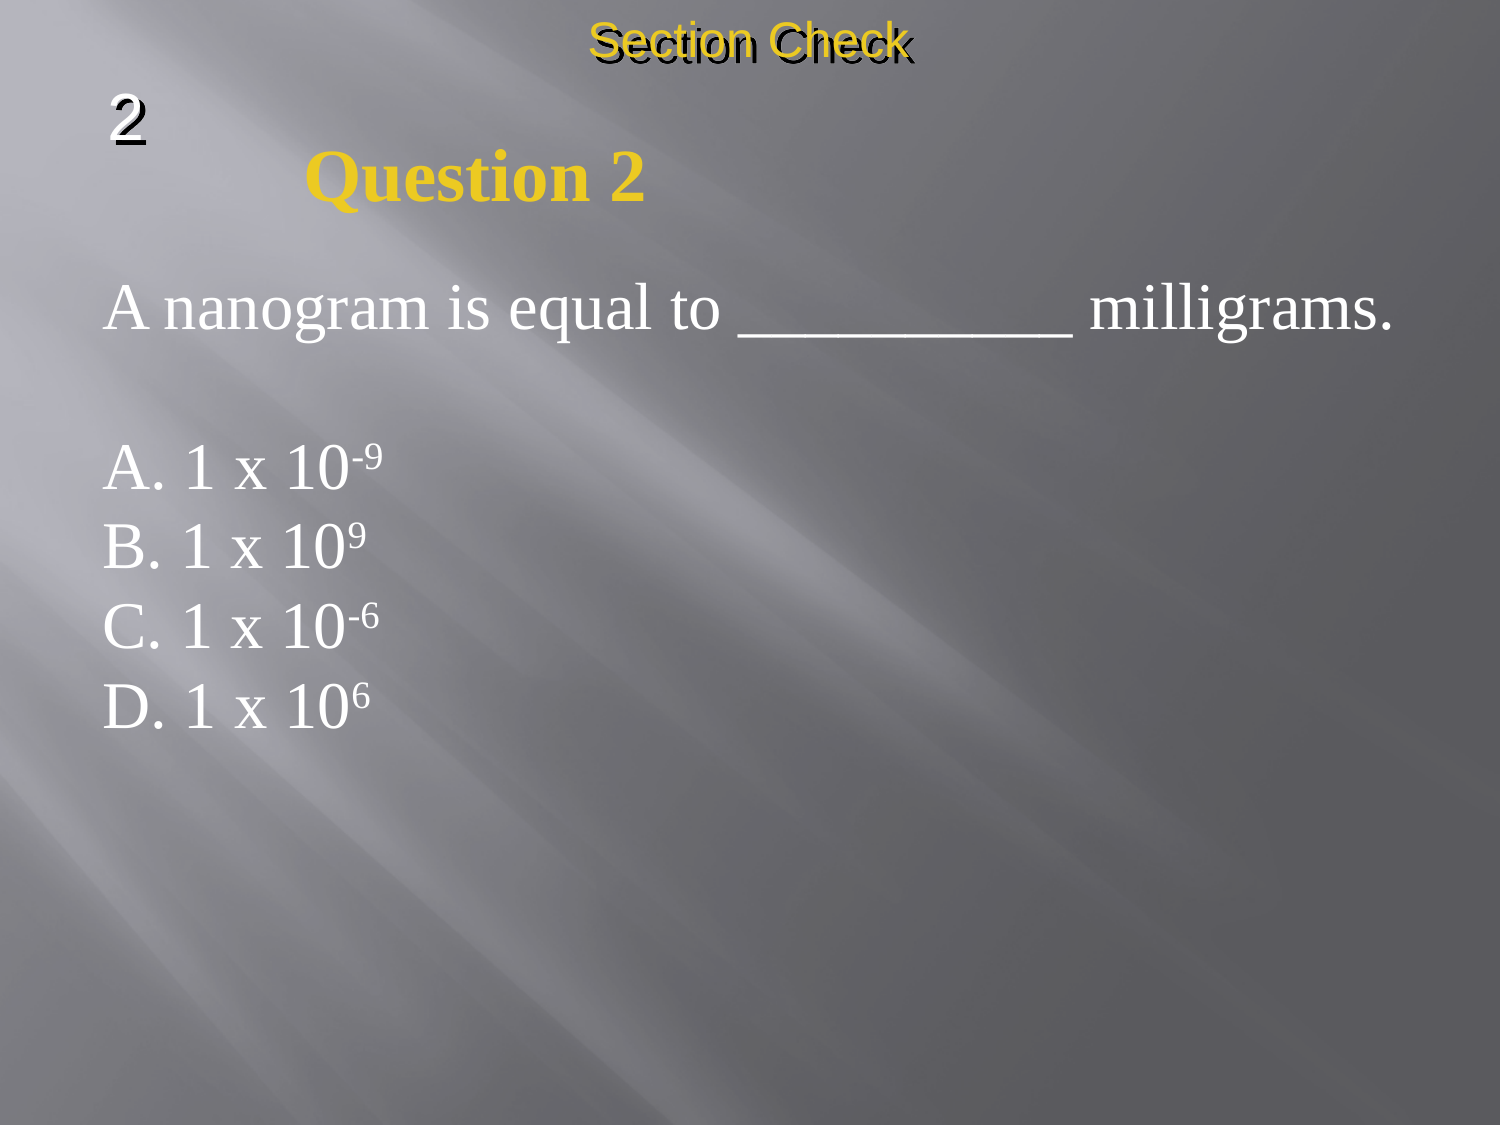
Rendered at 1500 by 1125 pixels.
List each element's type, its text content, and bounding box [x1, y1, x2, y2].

text_box Section Check [572, 0, 925, 75]
text_box A nanogram is equal to __________ milligrams. [87, 255, 1425, 350]
text_box Question 2 [288, 128, 663, 225]
text_box 2 [93, 66, 160, 162]
text_box A. 1 x 10-9 B. 1 x 109 C. 1 x 10-6 D. 1 x 106 [87, 415, 500, 750]
